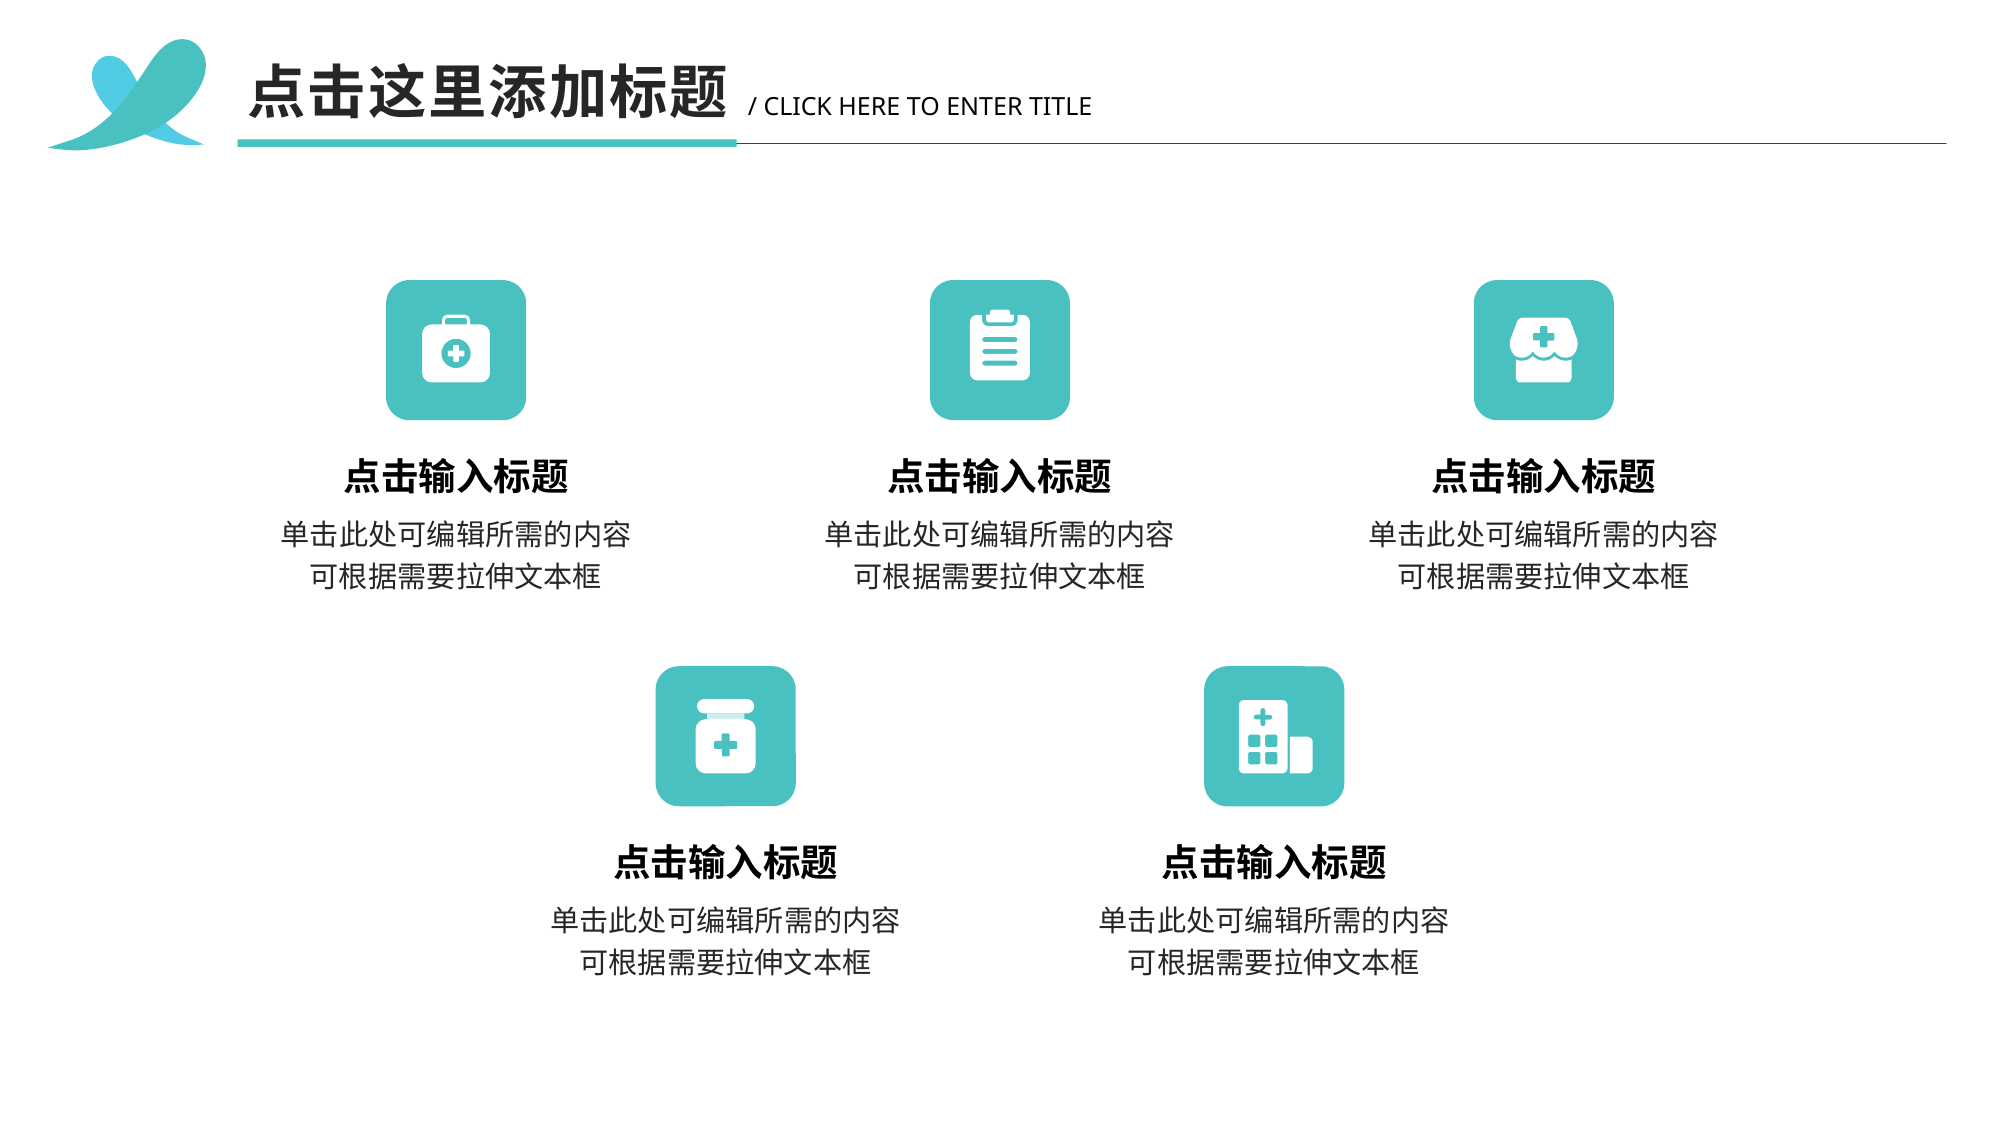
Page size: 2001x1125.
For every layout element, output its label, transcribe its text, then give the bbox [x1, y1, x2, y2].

text_box [1472, 279, 1615, 422]
text_box 点击输入标题 [584, 825, 867, 892]
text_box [1509, 317, 1578, 383]
text_box [654, 665, 797, 808]
text_box [1238, 700, 1288, 774]
text_box 单击此处可编辑所需的内容 可根据需要拉伸文本框 [512, 887, 939, 987]
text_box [422, 314, 490, 383]
text_box 单击此处可编辑所需的内容 可根据需要拉伸文本框 [786, 501, 1214, 601]
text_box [695, 699, 756, 774]
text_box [969, 309, 1030, 381]
text_box 点击输入标题 [314, 439, 598, 506]
text_box 点击输入标题 [1402, 439, 1686, 506]
text_box [237, 138, 738, 148]
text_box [52, 34, 204, 155]
text_box [1289, 736, 1313, 774]
text_box [385, 279, 528, 422]
text_box 点击输入标题 [1132, 825, 1416, 892]
text_box 单击此处可编辑所需的内容 可根据需要拉伸文本框 [242, 501, 670, 601]
text_box 点击输入标题 [858, 439, 1142, 506]
text_box 点击这里添加标题 [231, 47, 745, 134]
text_box 单击此处可编辑所需的内容 可根据需要拉伸文本框 [1060, 887, 1488, 987]
text_box [1203, 665, 1346, 808]
text_box / CLICK HERE TO ENTER TITLE [733, 83, 1142, 128]
text_box 单击此处可编辑所需的内容 可根据需要拉伸文本框 [1330, 501, 1758, 601]
text_box [928, 279, 1072, 422]
